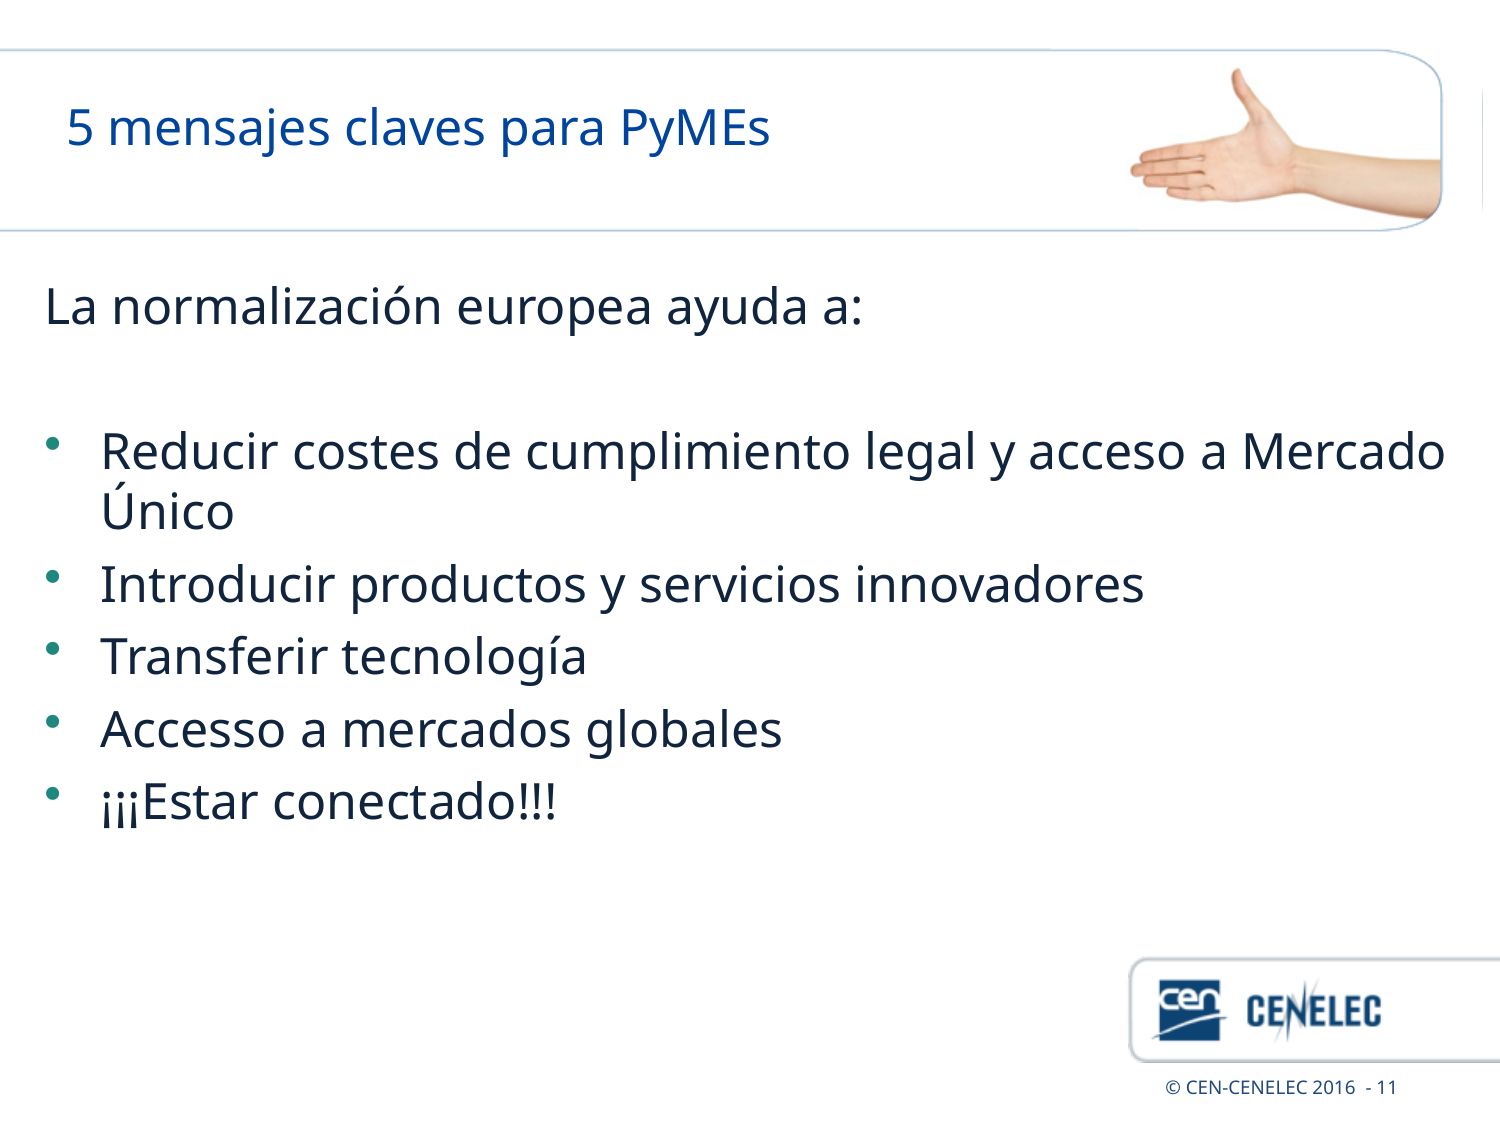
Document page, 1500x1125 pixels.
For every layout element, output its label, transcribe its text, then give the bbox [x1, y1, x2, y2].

picture [1113, 940, 1500, 1074]
title 5 mensajes claves para PyMEs [51, 30, 1188, 220]
list La normalización europea ayuda a: Reducir costes de cumplimiento legal y acceso a Mercado Único Introducir productos y servicios innovadores Transferir tecnología Accesso a mercados globales ¡¡¡Estar conectado!!! [29, 267, 1471, 846]
picture [0, 14, 1500, 728]
